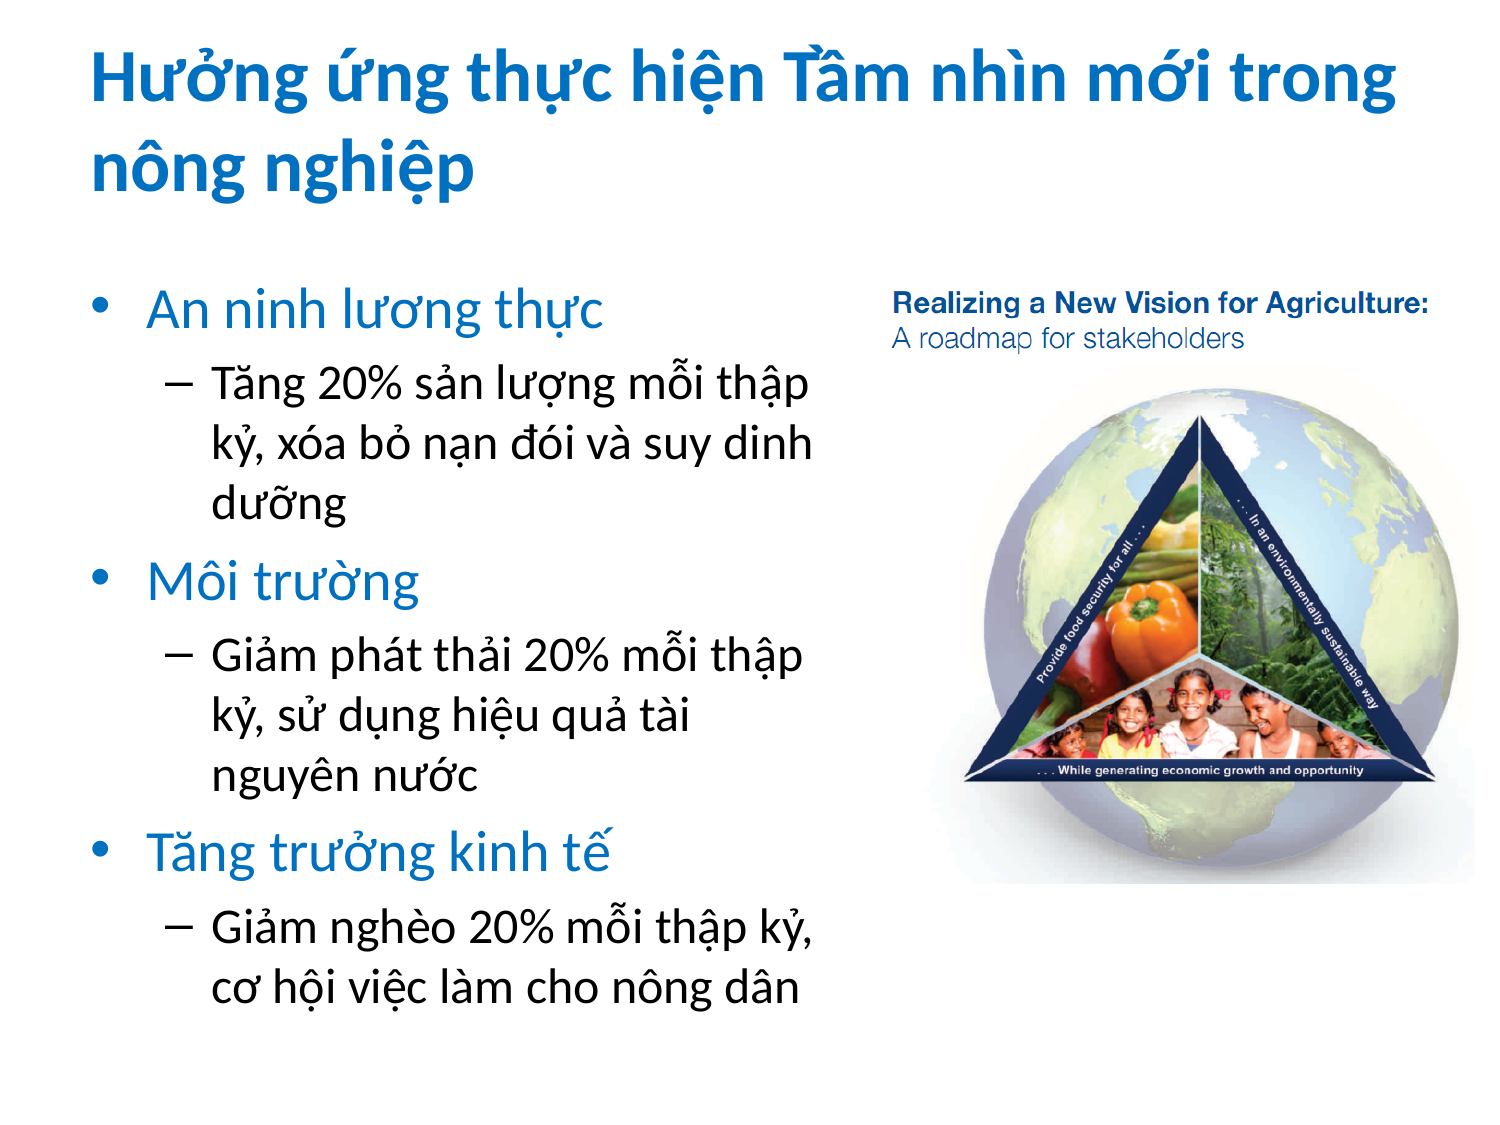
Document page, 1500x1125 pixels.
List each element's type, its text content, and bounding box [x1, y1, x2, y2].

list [874, 262, 1476, 884]
title Hưởng ứng thực hiện Tầm nhìn mới trong nông nghiệp [75, 99, 1425, 233]
list An ninh lương thực Tăng 20% sản lượng mỗi thập kỷ, xóa bỏ nạn đói và suy dinh dưỡng Môi trường Giảm phát thải 20% mỗi thập kỷ, sử dụng hiệu quả tài nguyên nước Tăng trưởng kinh tế Giảm nghèo 20% mỗi thập kỷ, cơ hội việc làm cho nông dân [75, 262, 863, 1088]
